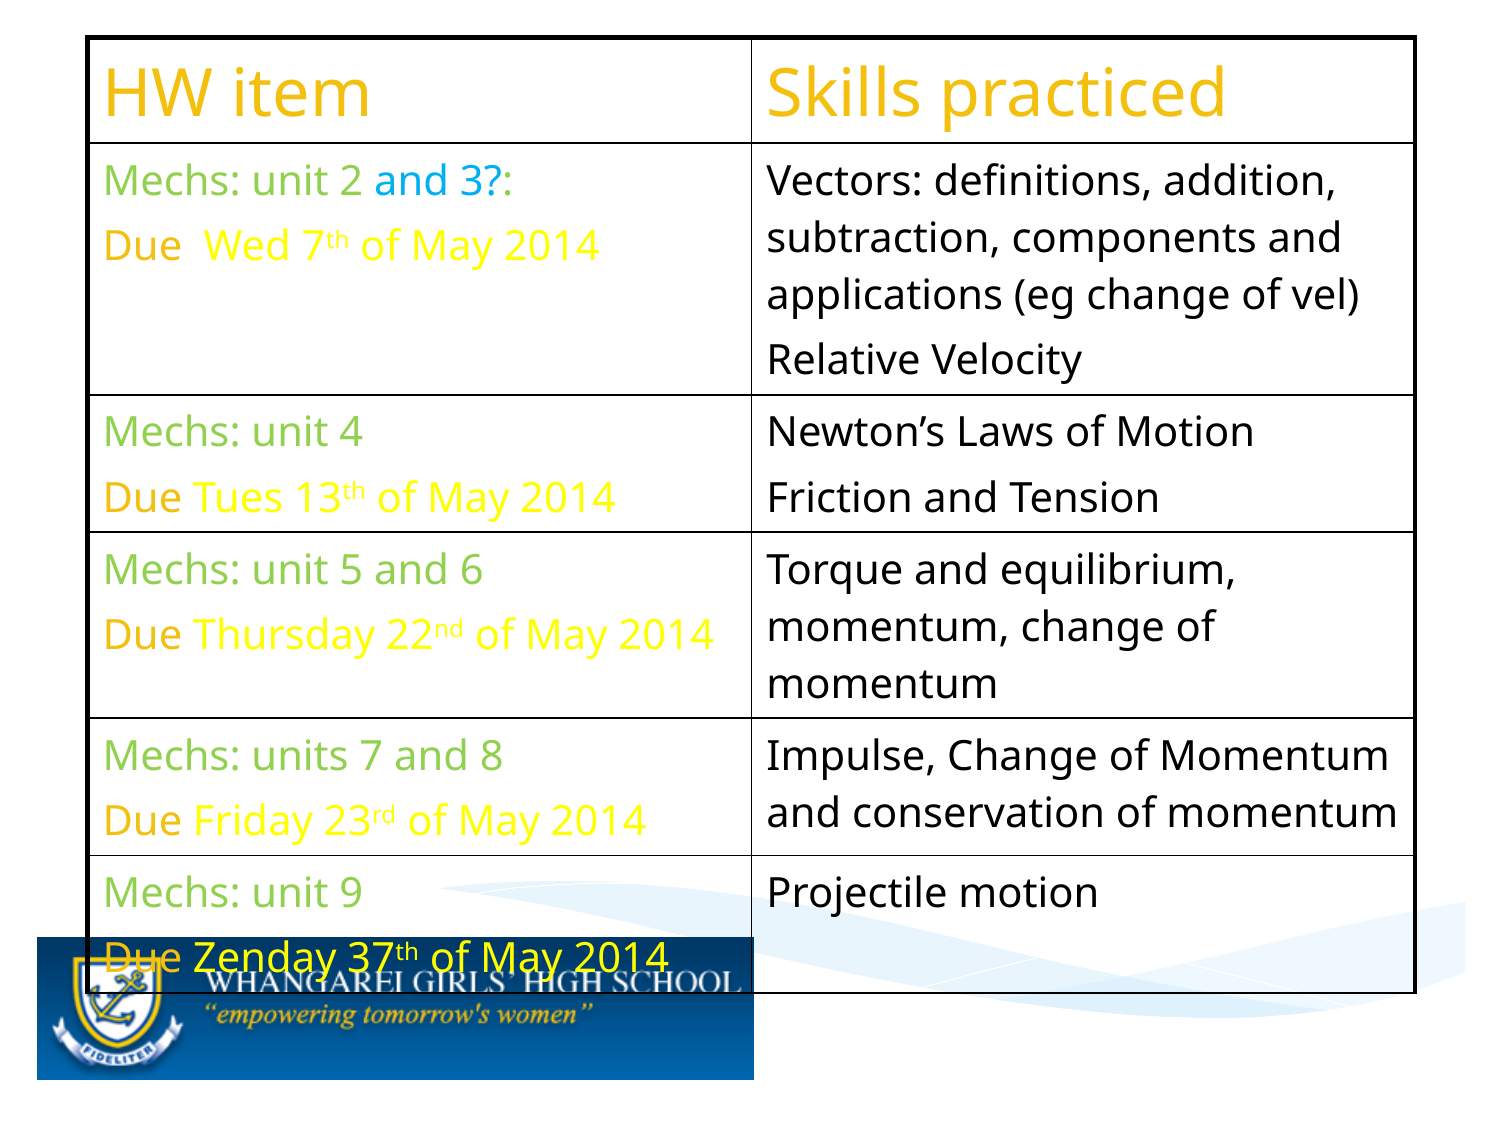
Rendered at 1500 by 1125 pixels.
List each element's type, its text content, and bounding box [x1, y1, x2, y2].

table_cell Mechs: units 7 and 8 Due Friday 23rd of May 2014 [90, 719, 751, 855]
table_cell Mechs: unit 2 and 3?: Due Wed 7th of May 2014 [90, 144, 751, 394]
table_cell Vectors: definitions, addition, subtraction, components and applications (eg change of vel) Relative Velocity [752, 144, 1413, 394]
picture [37, 937, 754, 1080]
table_header Skills practiced [752, 40, 1413, 142]
table_cell Mechs: unit 5 and 6 Due Thursday 22nd of May 2014 [90, 533, 751, 717]
table_cell Torque and equilibrium, momentum, change of momentum [752, 533, 1413, 717]
table_cell Newton’s Laws of Motion Friction and Tension [752, 396, 1413, 531]
table_cell Mechs: unit 9 Due Zenday 37th of May 2014 [90, 856, 751, 935]
table_header HW item [90, 40, 751, 142]
table_cell Mechs: unit 4 Due Tues 13th of May 2014 [90, 396, 751, 531]
table_cell Projectile motion [752, 856, 1413, 992]
table_cell Impulse, Change of Momentum and conservation of momentum [752, 719, 1413, 855]
